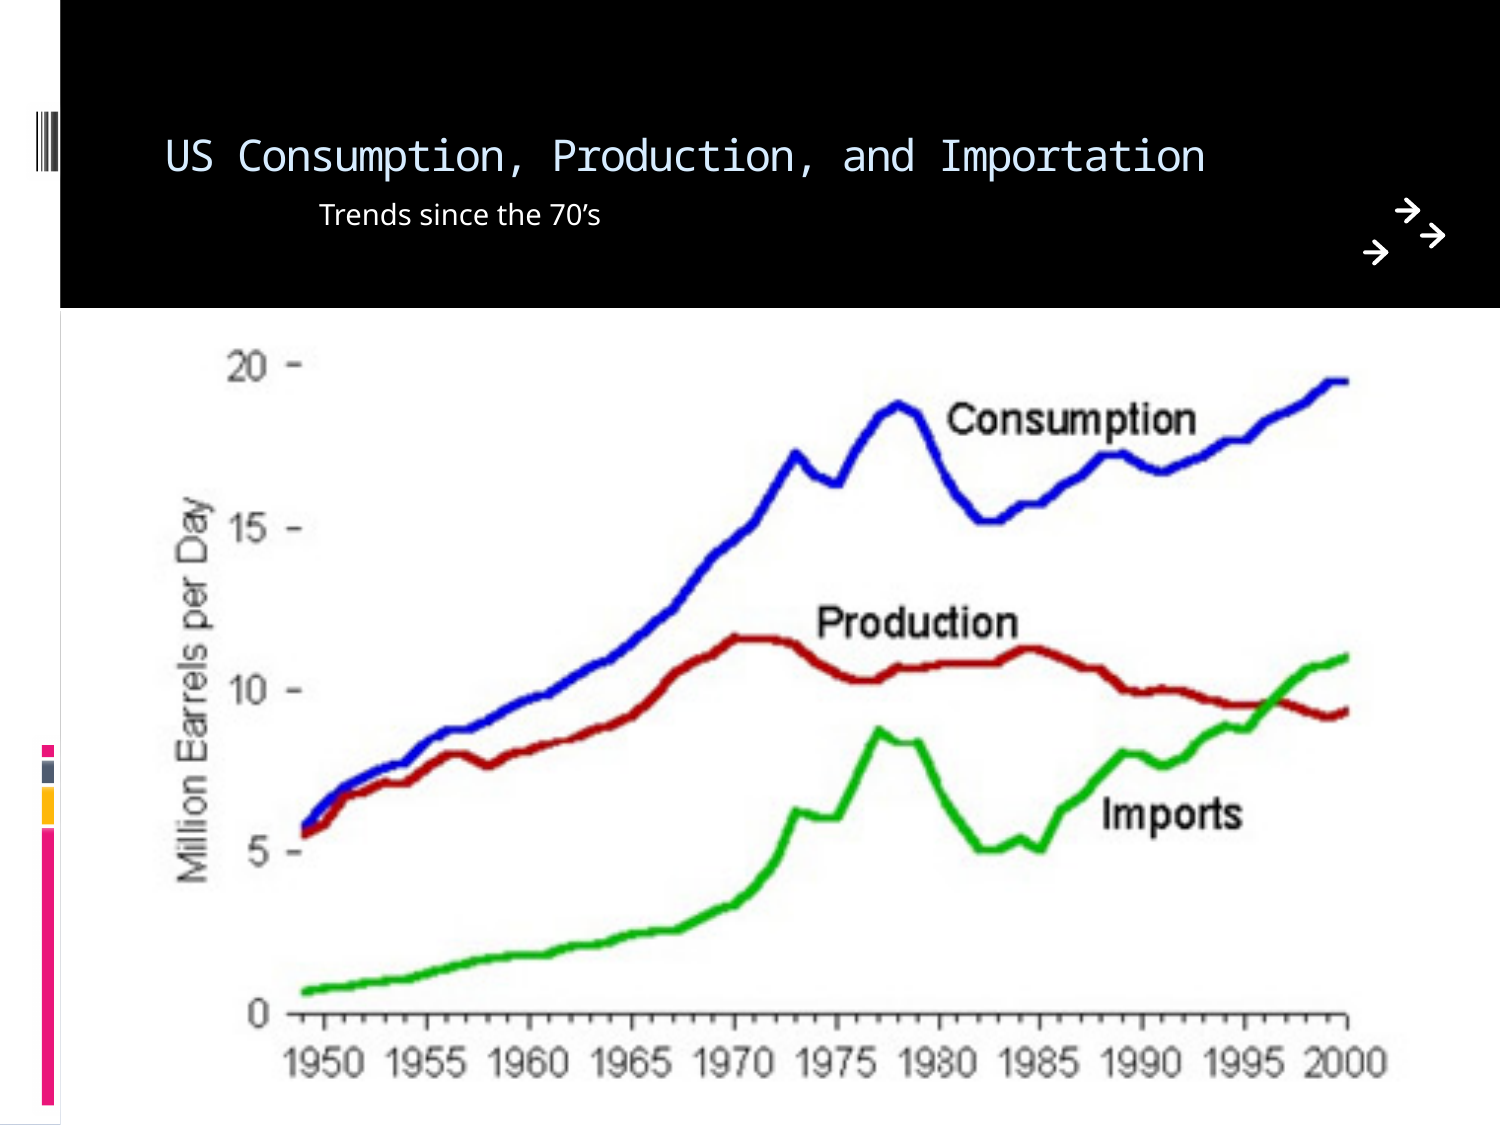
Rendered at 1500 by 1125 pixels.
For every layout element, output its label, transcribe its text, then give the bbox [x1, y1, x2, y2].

list Trends since the 70’s [150, 188, 1275, 301]
title US Consumption, Production, and Importation [150, 72, 1275, 188]
picture [59, 310, 1500, 1125]
